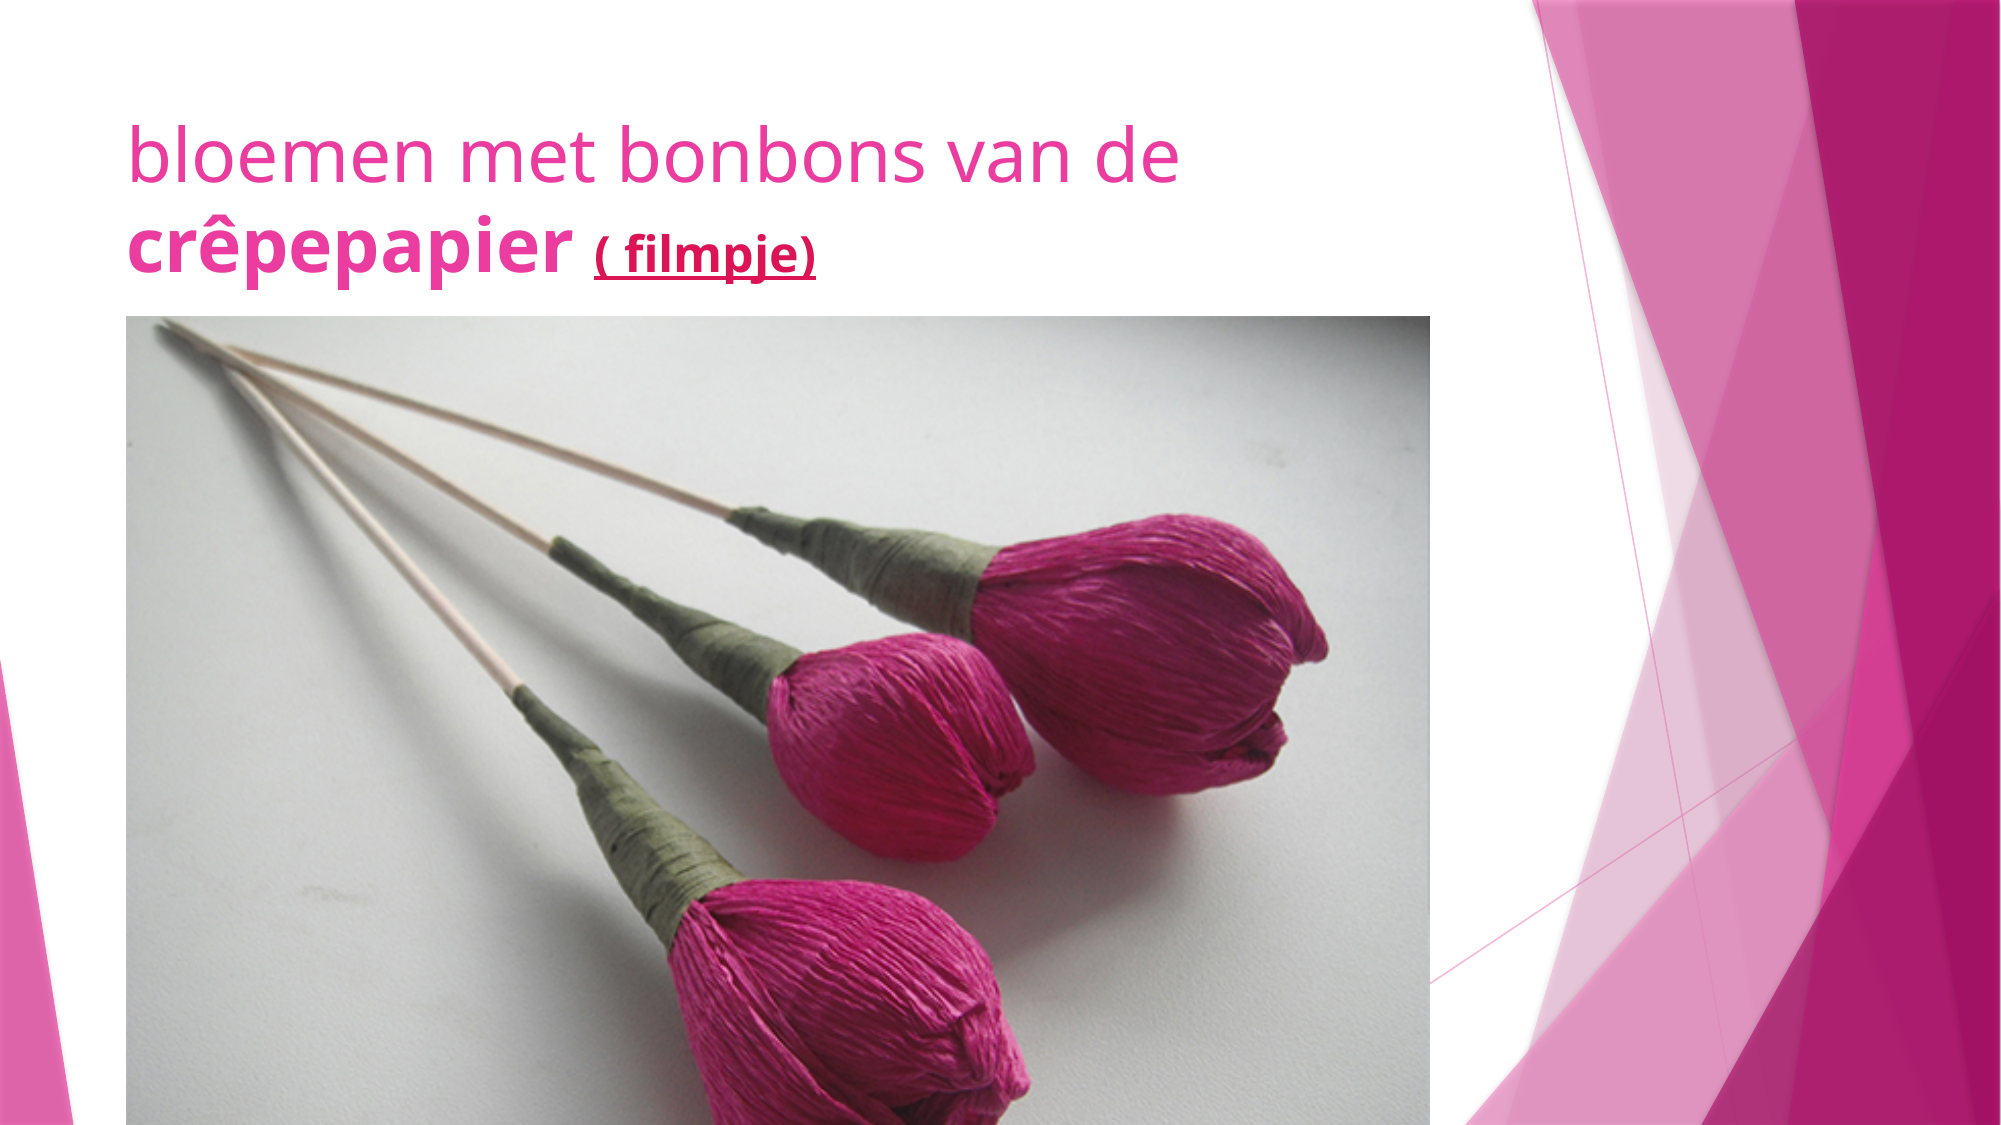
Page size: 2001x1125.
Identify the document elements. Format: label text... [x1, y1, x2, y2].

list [125, 316, 1430, 1125]
title bloemen met bonbons van de crêpepapier ( filmpje) [111, 99, 1522, 317]
